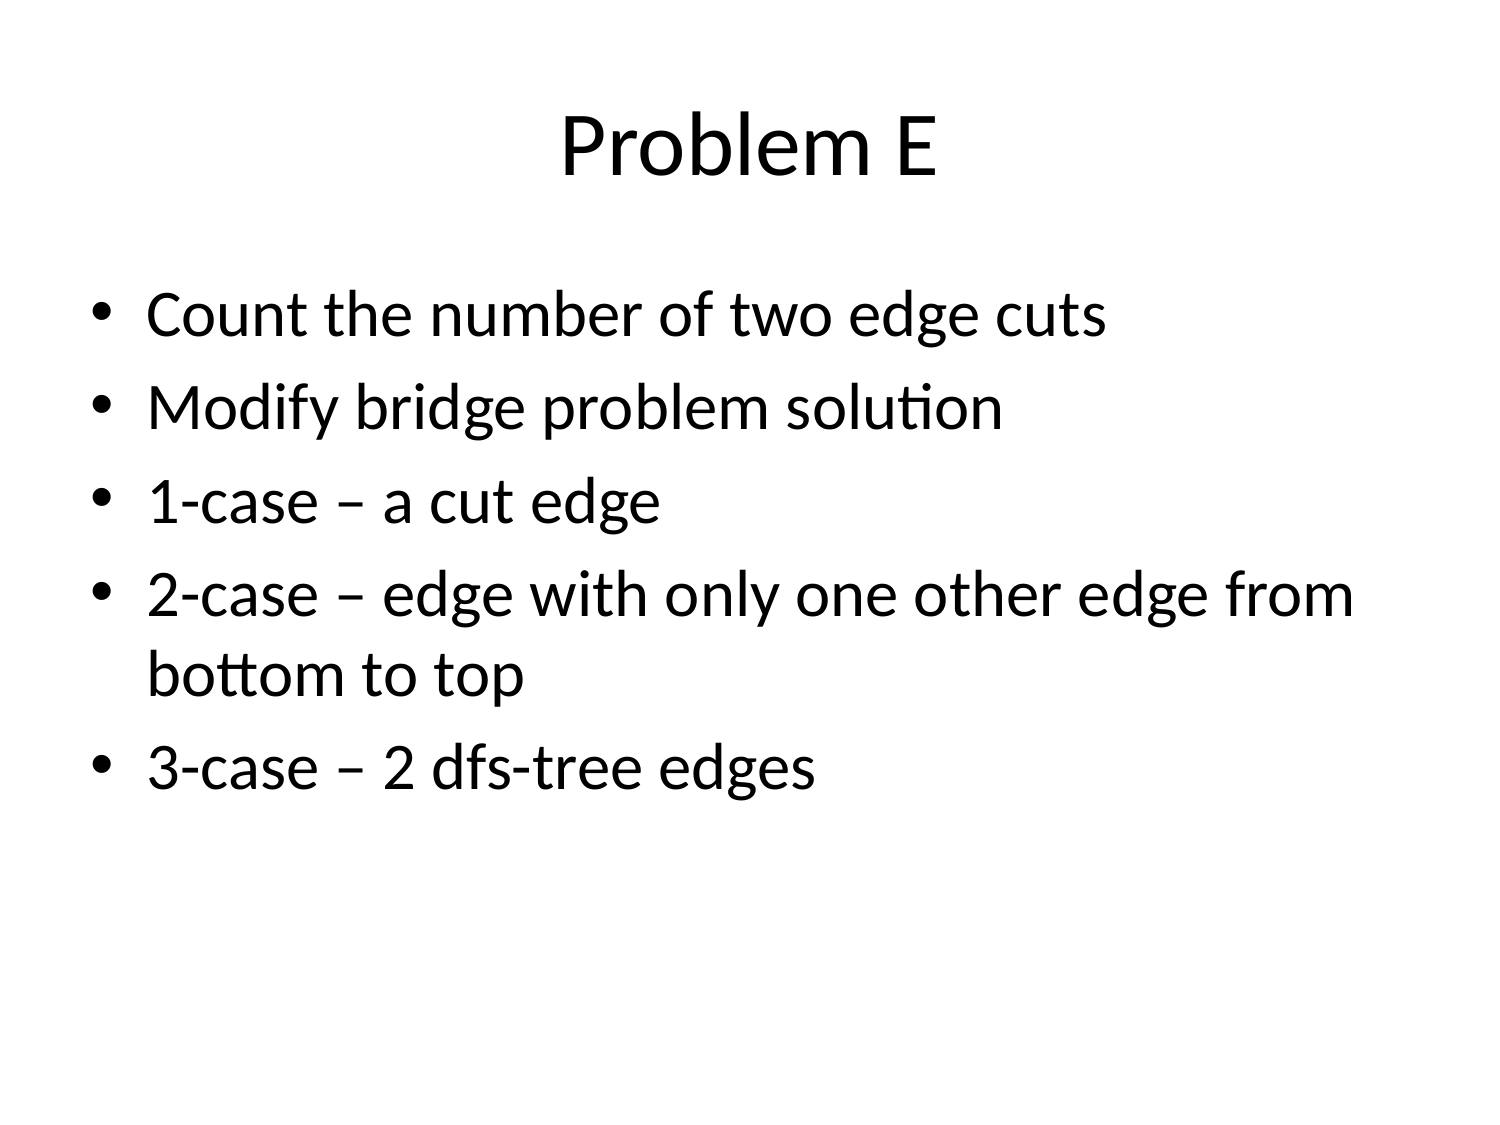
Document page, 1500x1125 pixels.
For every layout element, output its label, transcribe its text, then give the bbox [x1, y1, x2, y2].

title Problem E [75, 45, 1425, 233]
list Count the number of two edge cuts Modify bridge problem solution 1-case – a cut edge 2-case – edge with only one other edge from bottom to top 3-case – 2 dfs-tree edges [75, 262, 1425, 1005]
